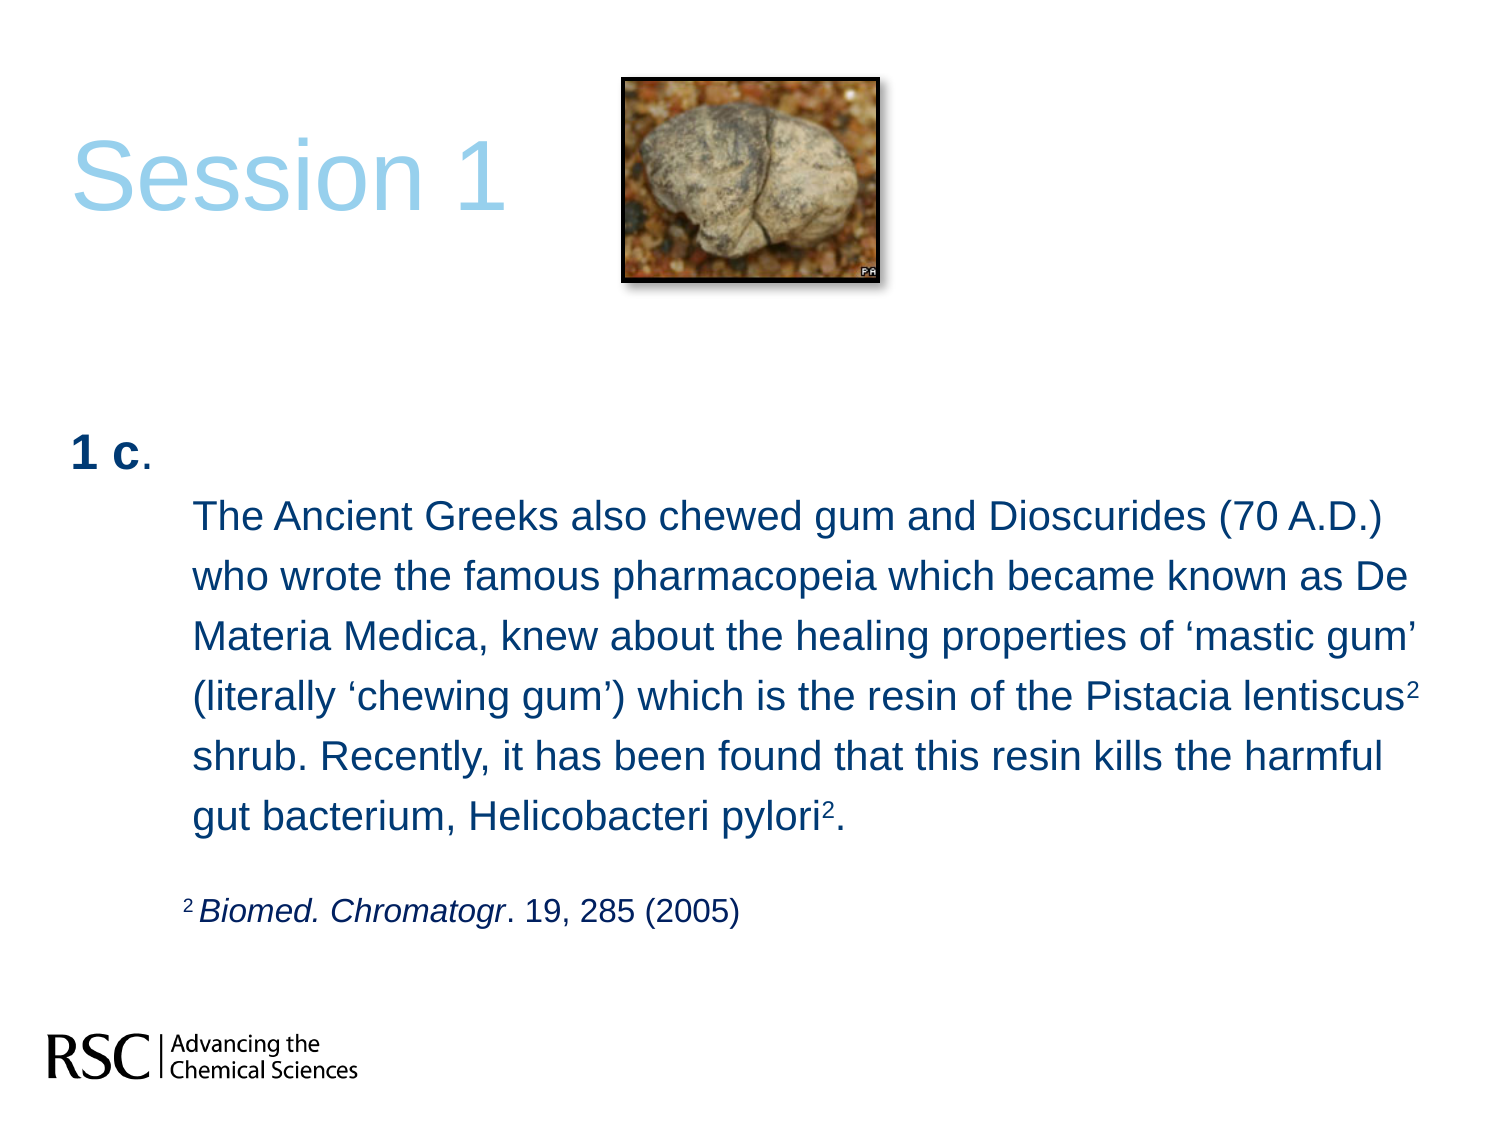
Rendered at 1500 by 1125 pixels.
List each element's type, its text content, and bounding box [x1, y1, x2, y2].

title Session 1 [55, 49, 1438, 238]
picture [624, 80, 877, 280]
subtitle 1 c. The Ancient Greeks also chewed gum and Dioscurides (70 A.D.) who wrote the famous pharmacopeia which became known as De Materia Medica, knew about the healing properties of ‘mastic gum’ (literally ‘chewing gum’) which is the resin of the Pistacia lentiscus2 shrub. Recently, it has been found that this resin kills the harmful gut bacterium, Helicobacteri pylori2. 2 Biomed. Chromatogr. 19, 285 (2005) [55, 411, 1438, 967]
